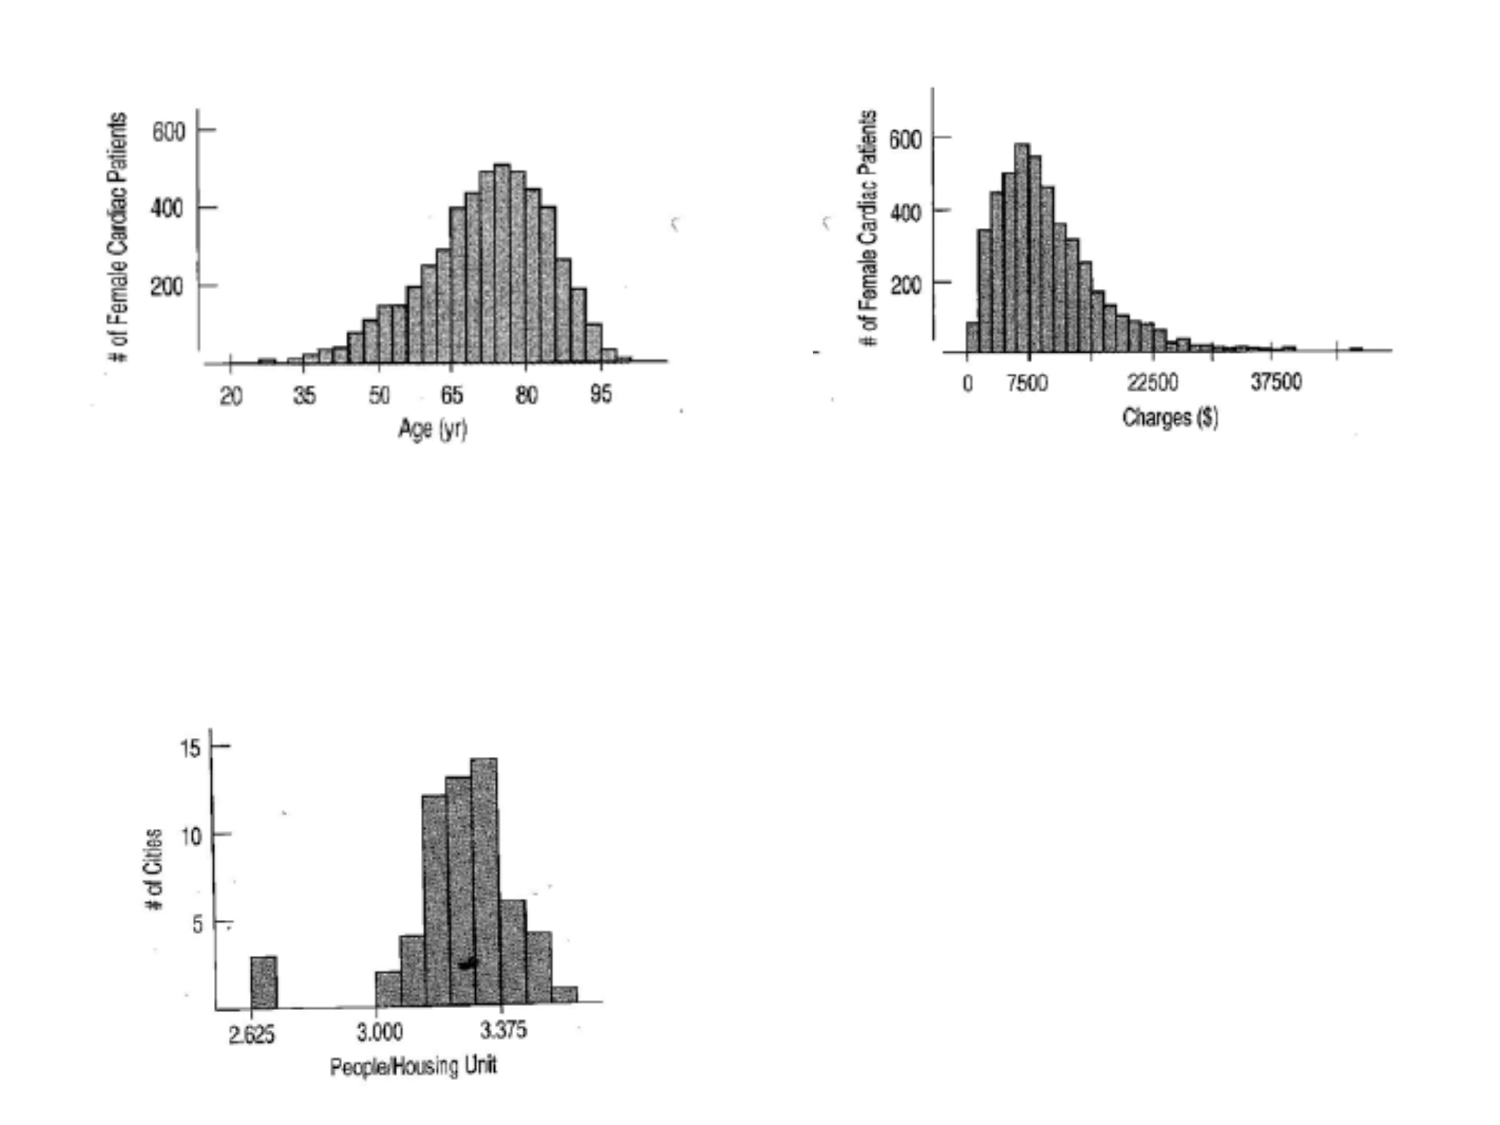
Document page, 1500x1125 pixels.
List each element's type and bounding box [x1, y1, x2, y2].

picture [62, 49, 701, 450]
picture [812, 62, 1438, 443]
picture [99, 699, 626, 1103]
